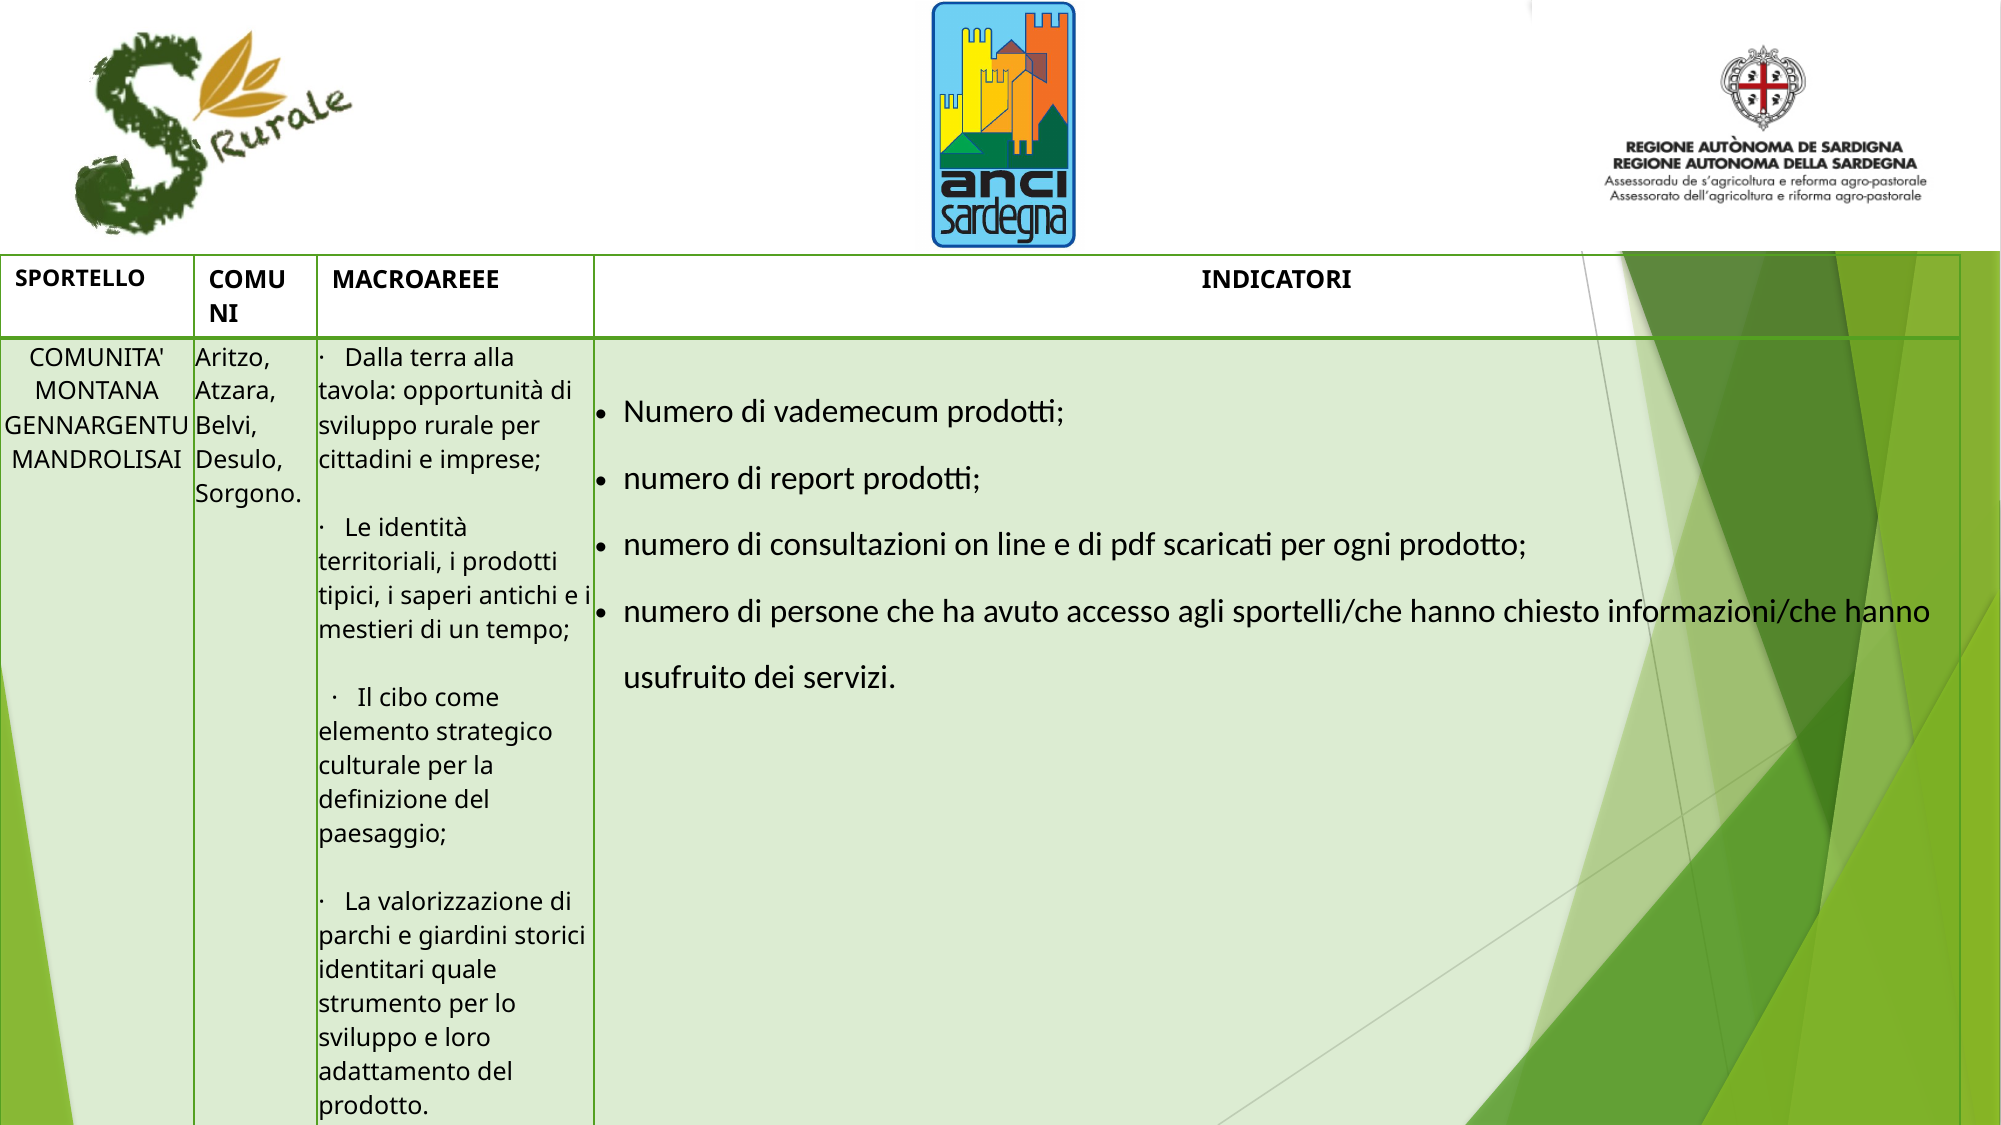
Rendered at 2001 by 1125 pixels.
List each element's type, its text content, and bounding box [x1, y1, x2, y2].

table_header SPORTELLO [1, 256, 193, 336]
table_header INDICATORI [595, 256, 1959, 336]
picture [39, 6, 377, 256]
table_header MACROAREEE [318, 256, 593, 336]
table_cell COMUNITA' MONTANA GENNARGENTU MANDROLISAI [1, 340, 193, 1125]
picture [914, 1, 1086, 251]
table_header COMUNI [195, 266, 316, 336]
table_cell Aritzo, Atzara, Belvi, Desulo, Sorgono. [195, 340, 316, 1125]
table_cell Numero di vademecum prodotti; numero di report prodotti; numero di consultazioni on line e di pdf scaricati per ogni prodotto; numero di persone che ha avuto accesso agli sportelli/che hanno chiesto informazioni/che hanno usufruito dei servizi. [595, 340, 1959, 1125]
table_cell · Dalla terra alla tavola: opportunità di sviluppo rurale per cittadini e imprese; · Le identità territoriali, i prodotti tipici, i saperi antichi e i mestieri di un tempo; · Il cibo come elemento strategico culturale per la definizione del paesaggio; · La valorizzazione di parchi e giardini storici identitari quale strumento per lo sviluppo e loro adattamento del prodotto. [318, 340, 593, 1125]
picture [1531, 0, 2000, 251]
